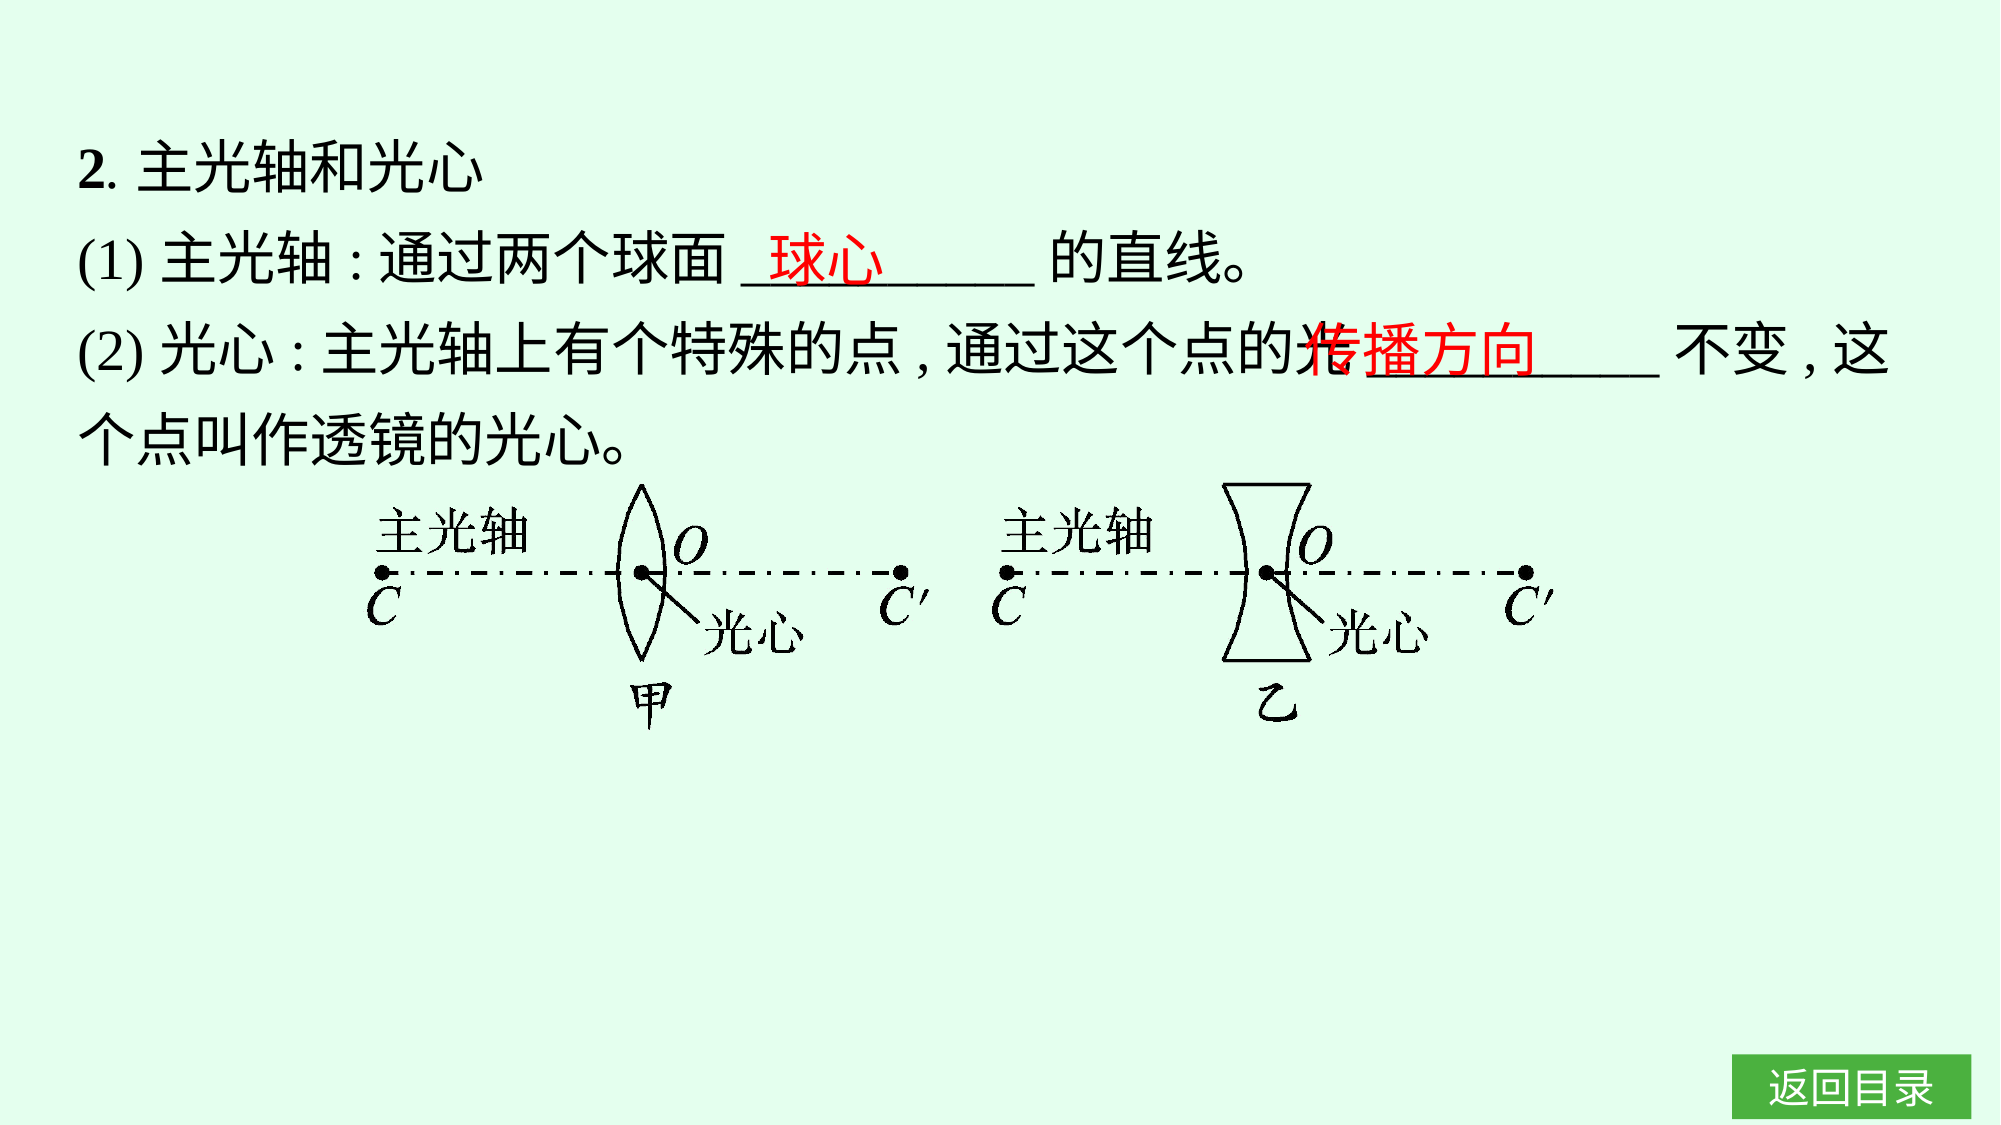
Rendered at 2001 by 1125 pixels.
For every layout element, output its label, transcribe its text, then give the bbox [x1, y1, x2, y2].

text_box 球心 [753, 195, 914, 301]
text_box 2.主光轴和光心 (1)主光轴:通过两个球面__________的直线。 (2)光心:主光轴上有个特殊的点,通过这个点的光__________不变,这个点叫作透镜的光心。 [62, 101, 1938, 481]
picture [363, 480, 1554, 733]
text_box 传播方向 [1290, 285, 1566, 391]
